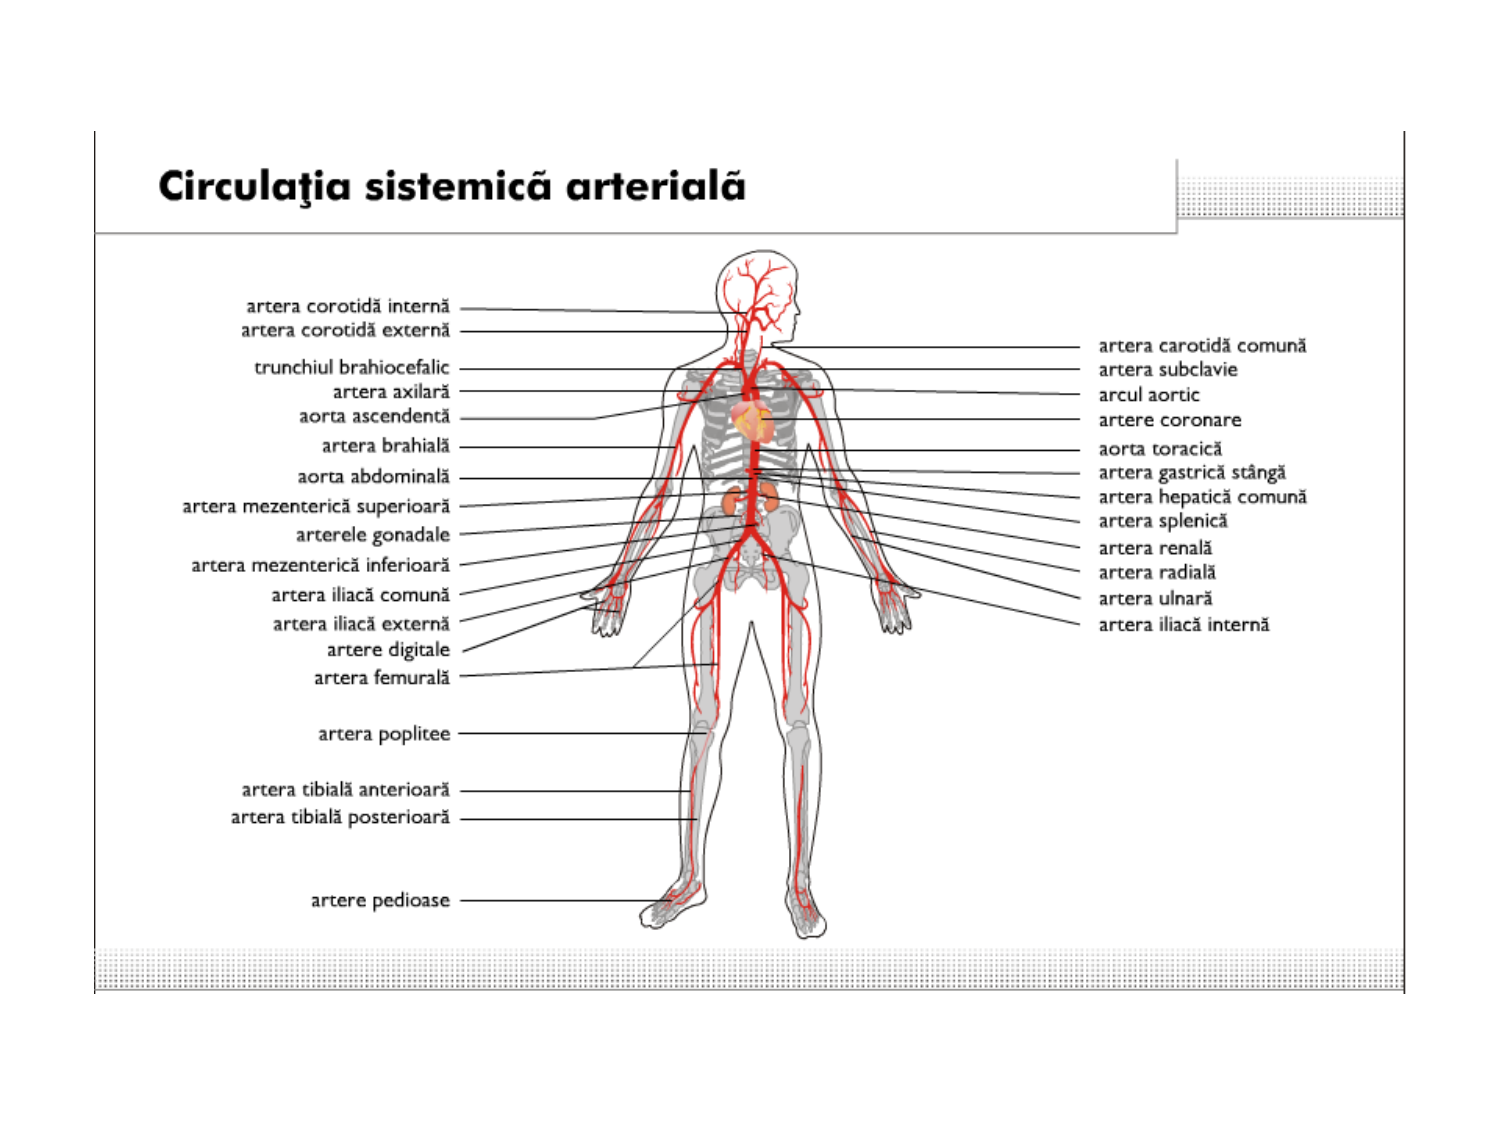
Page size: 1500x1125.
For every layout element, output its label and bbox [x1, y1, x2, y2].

picture [93, 131, 1407, 994]
